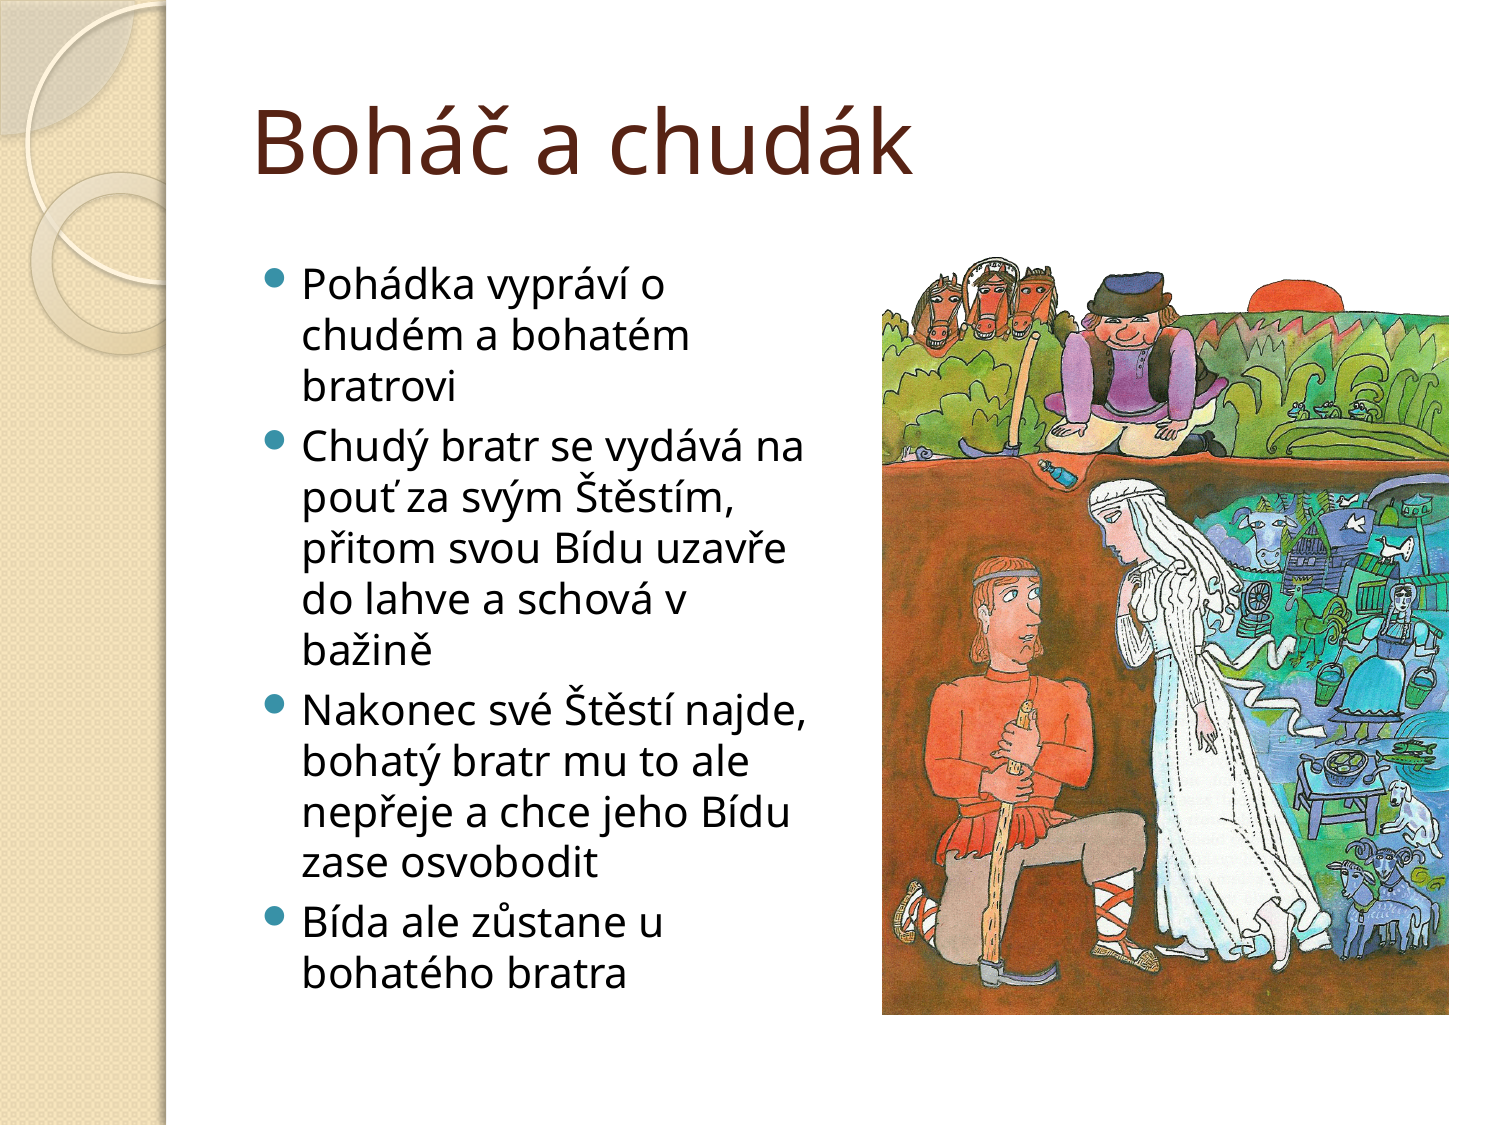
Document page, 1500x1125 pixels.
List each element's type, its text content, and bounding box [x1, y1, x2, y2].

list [882, 249, 1449, 1016]
list Pohádka vypráví o chudém a bohatém bratrovi Chudý bratr se vydává na pouť za svým Štěstím, přitom svou Bídu uzavře do lahve a schová v bažině Nakonec své Štěstí najde, bohatý bratr mu to ale nepřeje a chce jeho Bídu zase osvobodit Bída ale zůstane u bohatého bratra [235, 249, 836, 1015]
title Boháč a chudák [235, 45, 1466, 233]
